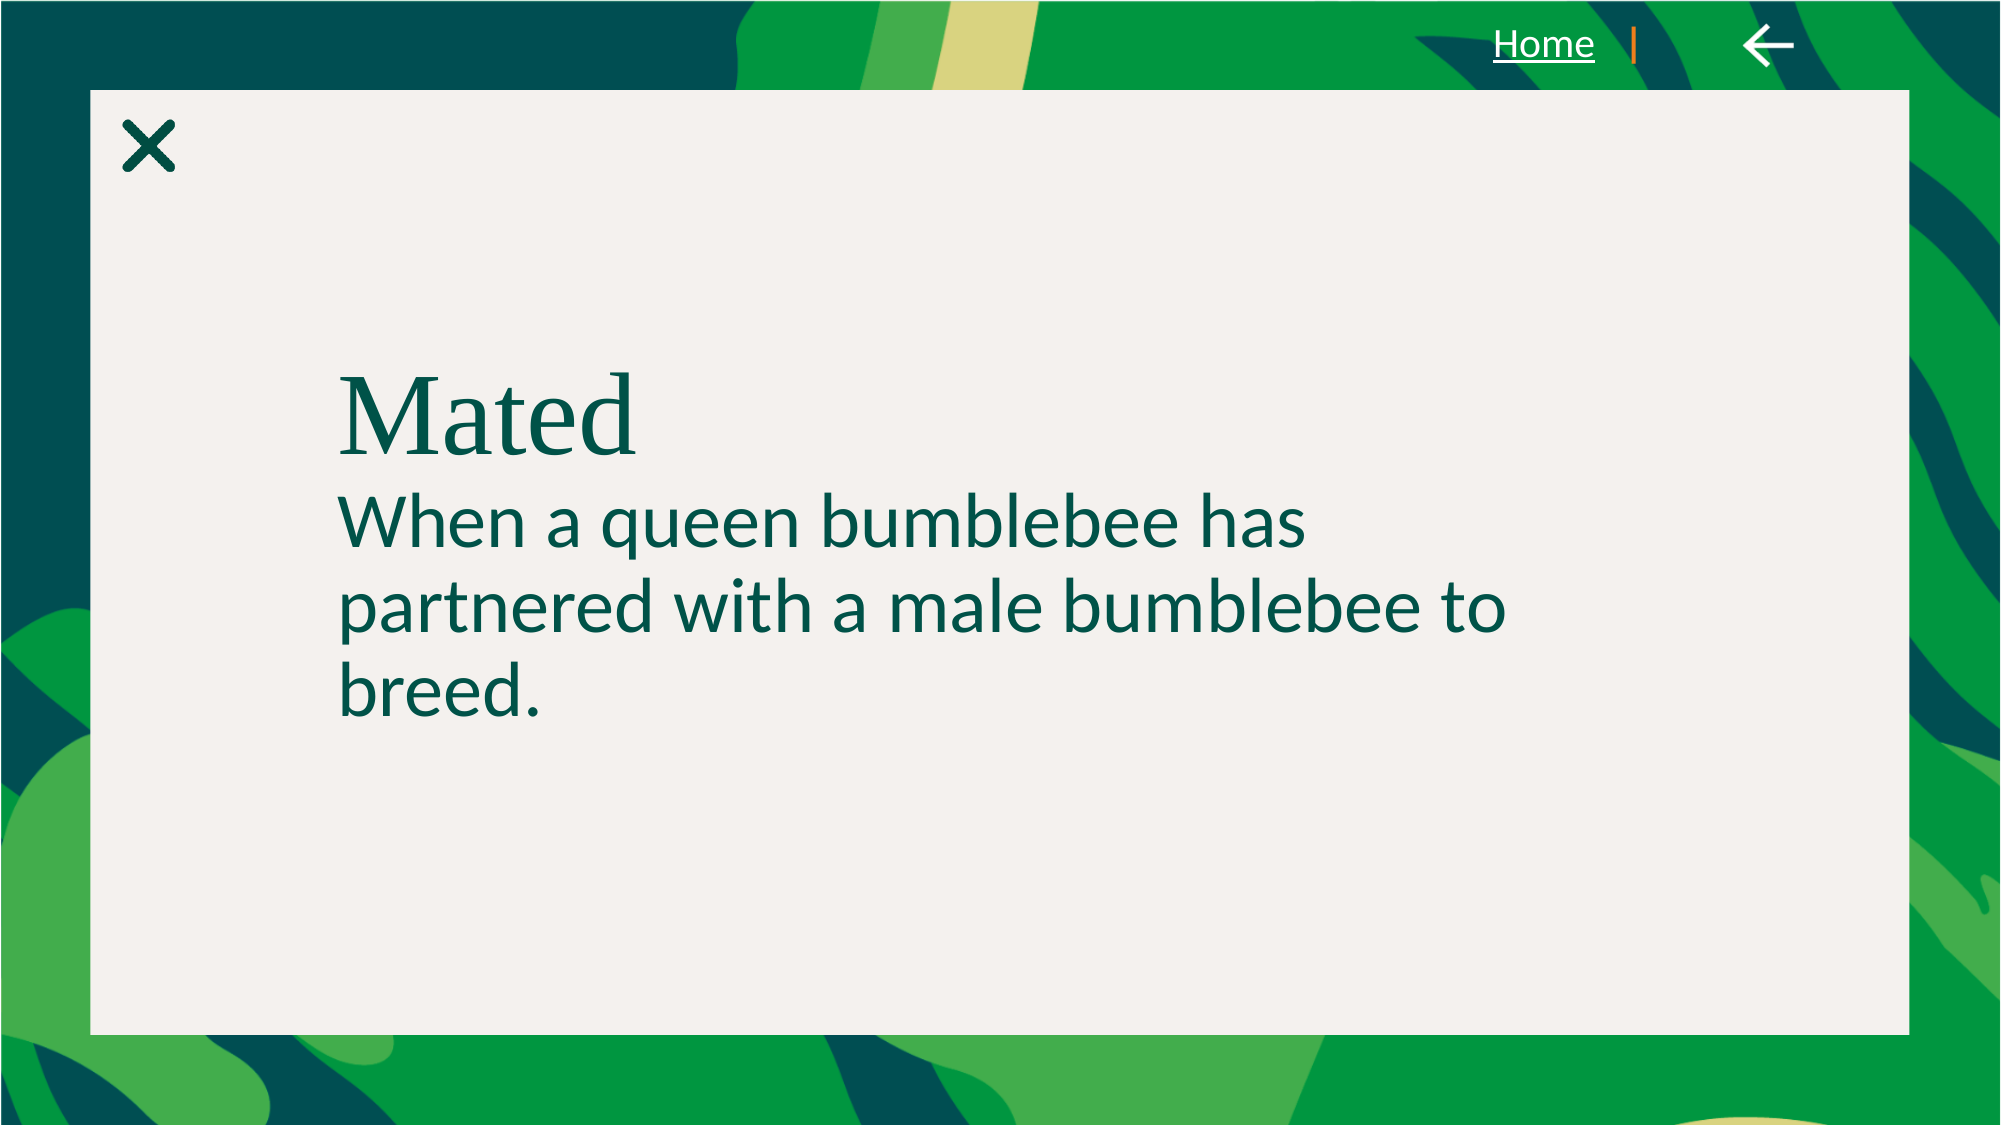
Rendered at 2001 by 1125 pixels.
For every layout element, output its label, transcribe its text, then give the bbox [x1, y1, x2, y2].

text_box Home | [1563, 25, 1682, 74]
text_box [89, 89, 437, 1036]
title Mated When a queen bumblebee has partnered with a male bumblebee to breed. [322, 345, 437, 836]
text_box [1563, 89, 1911, 1036]
picture [3, 0, 2001, 1125]
